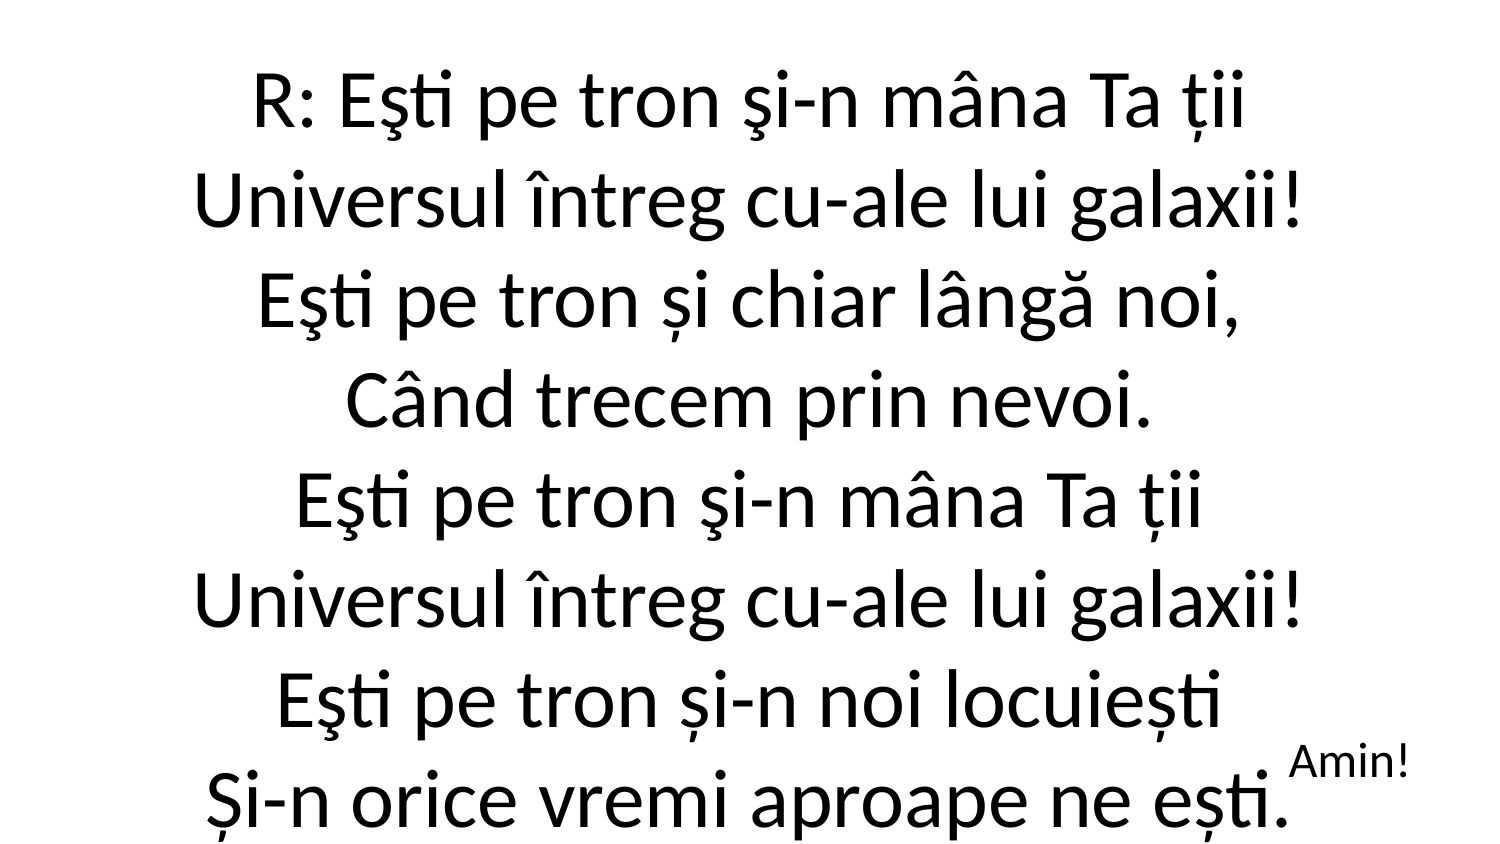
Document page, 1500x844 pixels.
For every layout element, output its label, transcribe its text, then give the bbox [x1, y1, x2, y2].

text_box Amin! [1273, 674, 1427, 795]
text_box R: Eşti pe tron şi-n mâna Ta ții Universul întreg cu-ale lui galaxii! Eşti pe tron și chiar lângă noi, Când trecem prin nevoi. Eşti pe tron şi-n mâna Ta ții Universul întreg cu-ale lui galaxii! Eşti pe tron și-n noi locuiești Și-n orice vremi aproape ne ești. [177, 0, 1323, 844]
